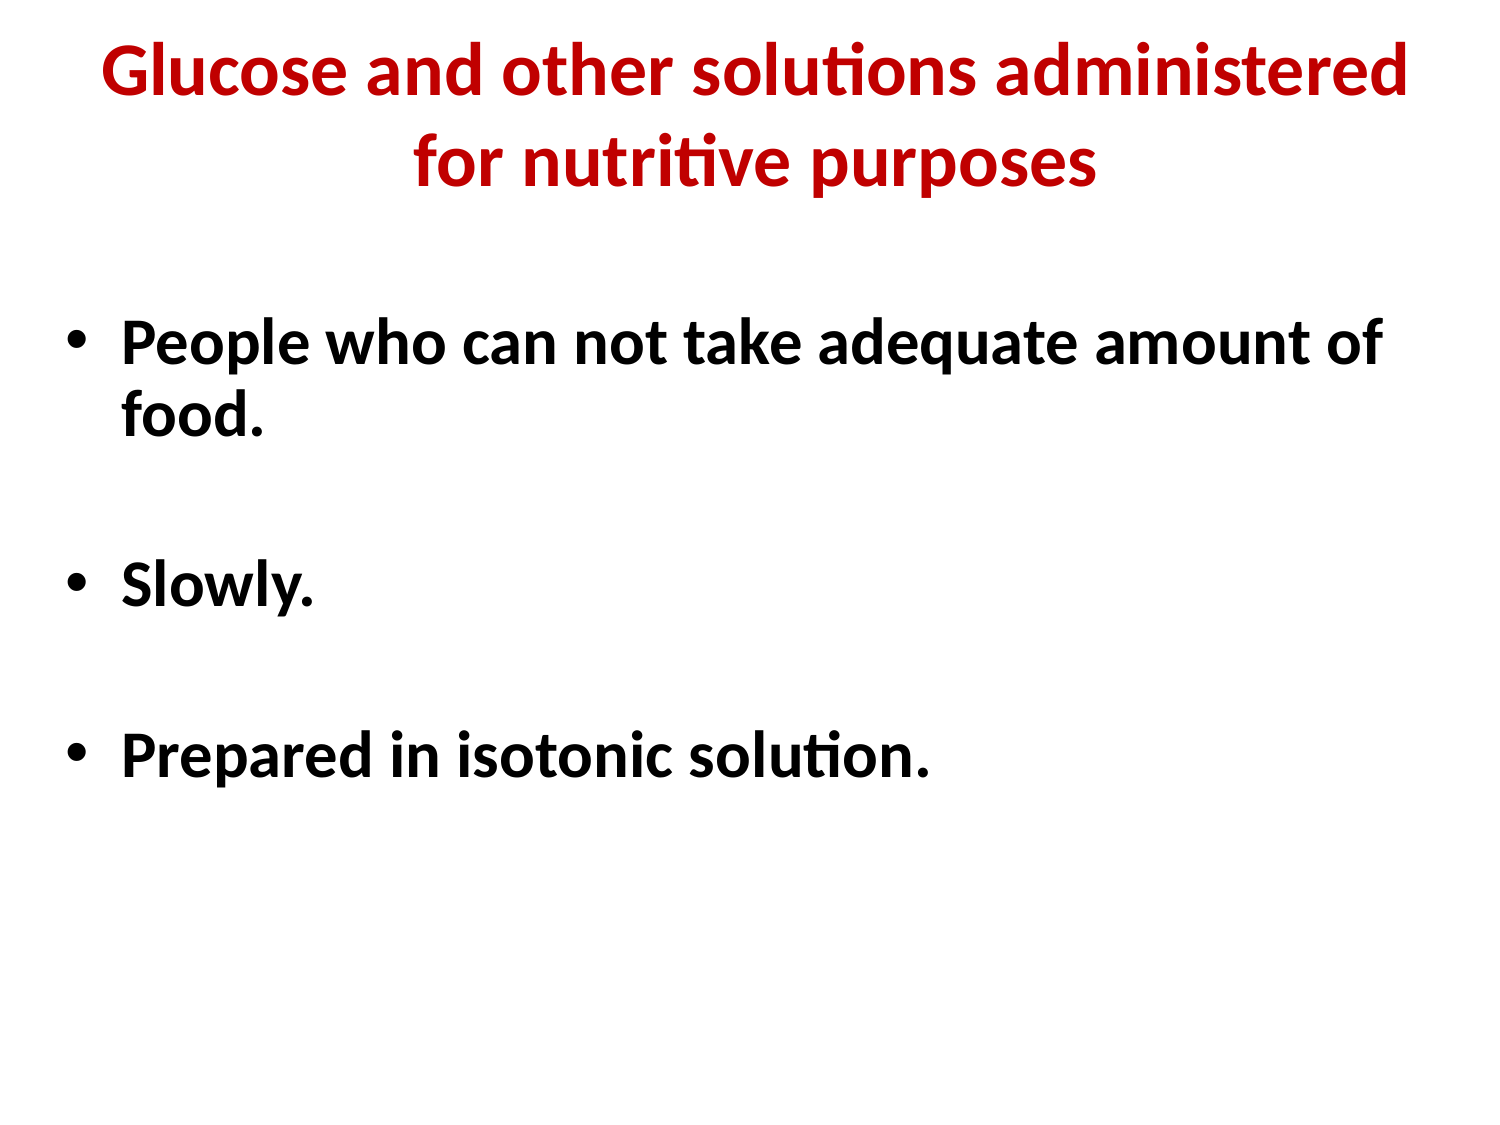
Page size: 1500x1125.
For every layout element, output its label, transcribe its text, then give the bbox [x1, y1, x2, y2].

title Glucose and other solutions administered for nutritive purposes [37, 12, 1475, 210]
list People who can not take adequate amount of food. Slowly. Prepared in isotonic solution. [50, 205, 1475, 1019]
